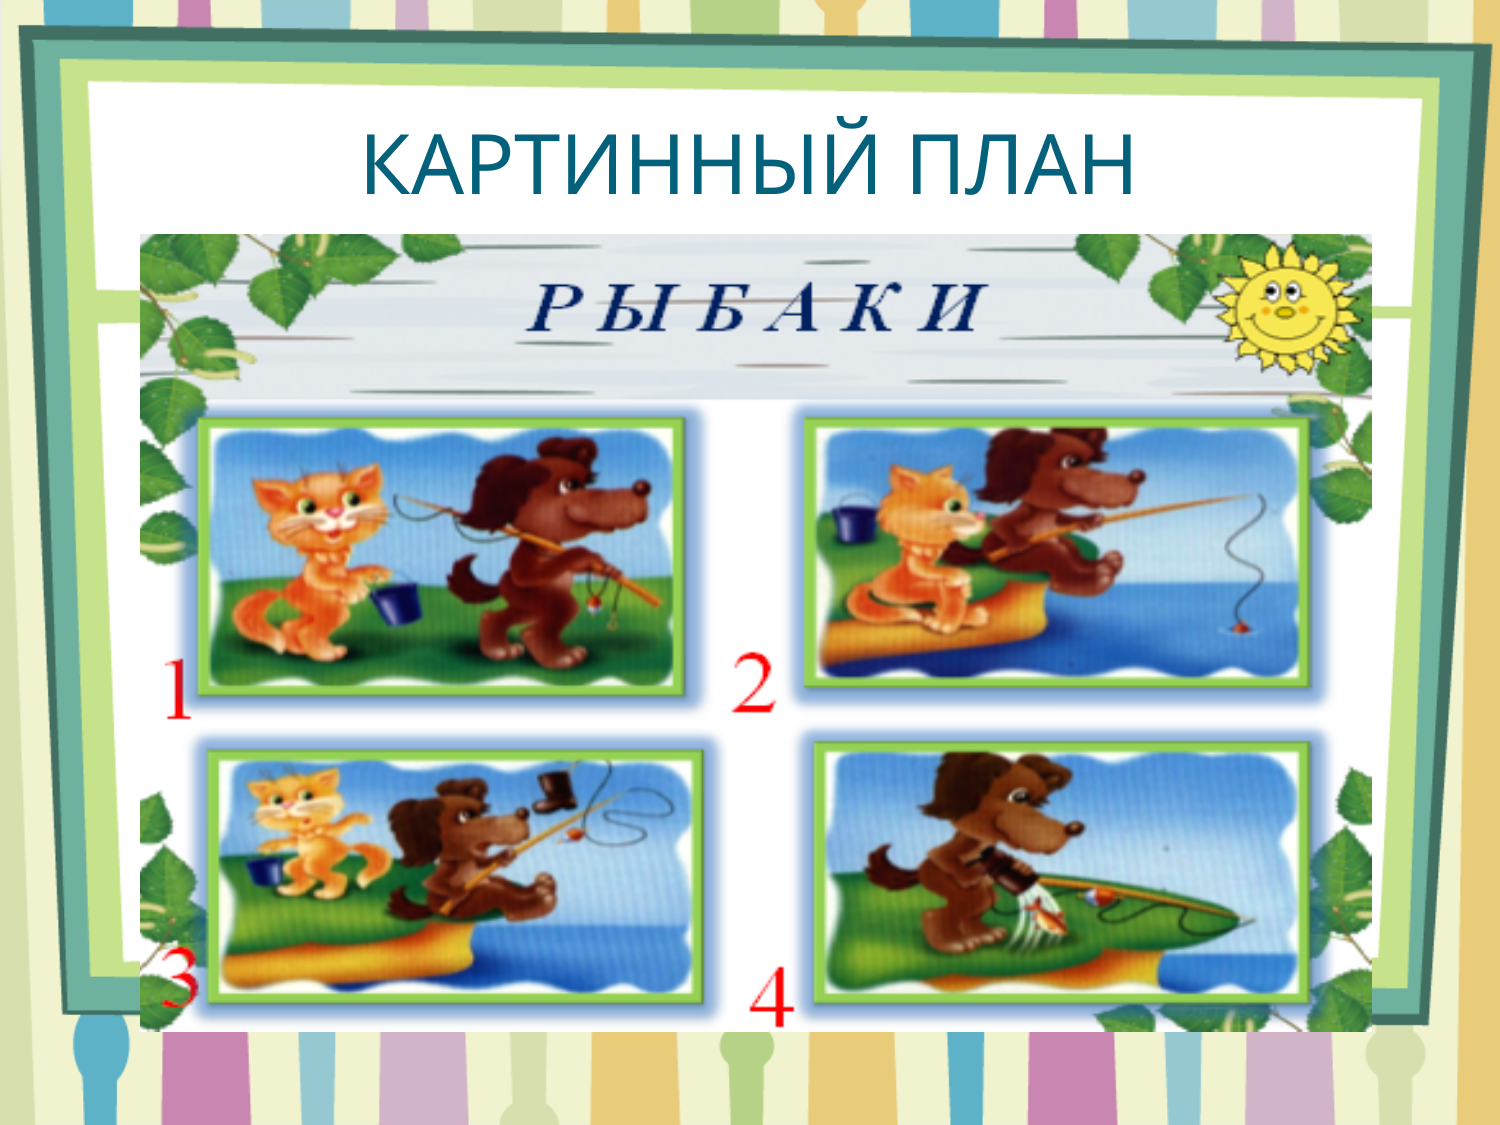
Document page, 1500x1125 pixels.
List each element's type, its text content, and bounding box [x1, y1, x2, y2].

title КАРТИННЫЙ ПЛАН [74, 87, 1426, 235]
picture [0, 0, 1500, 1125]
